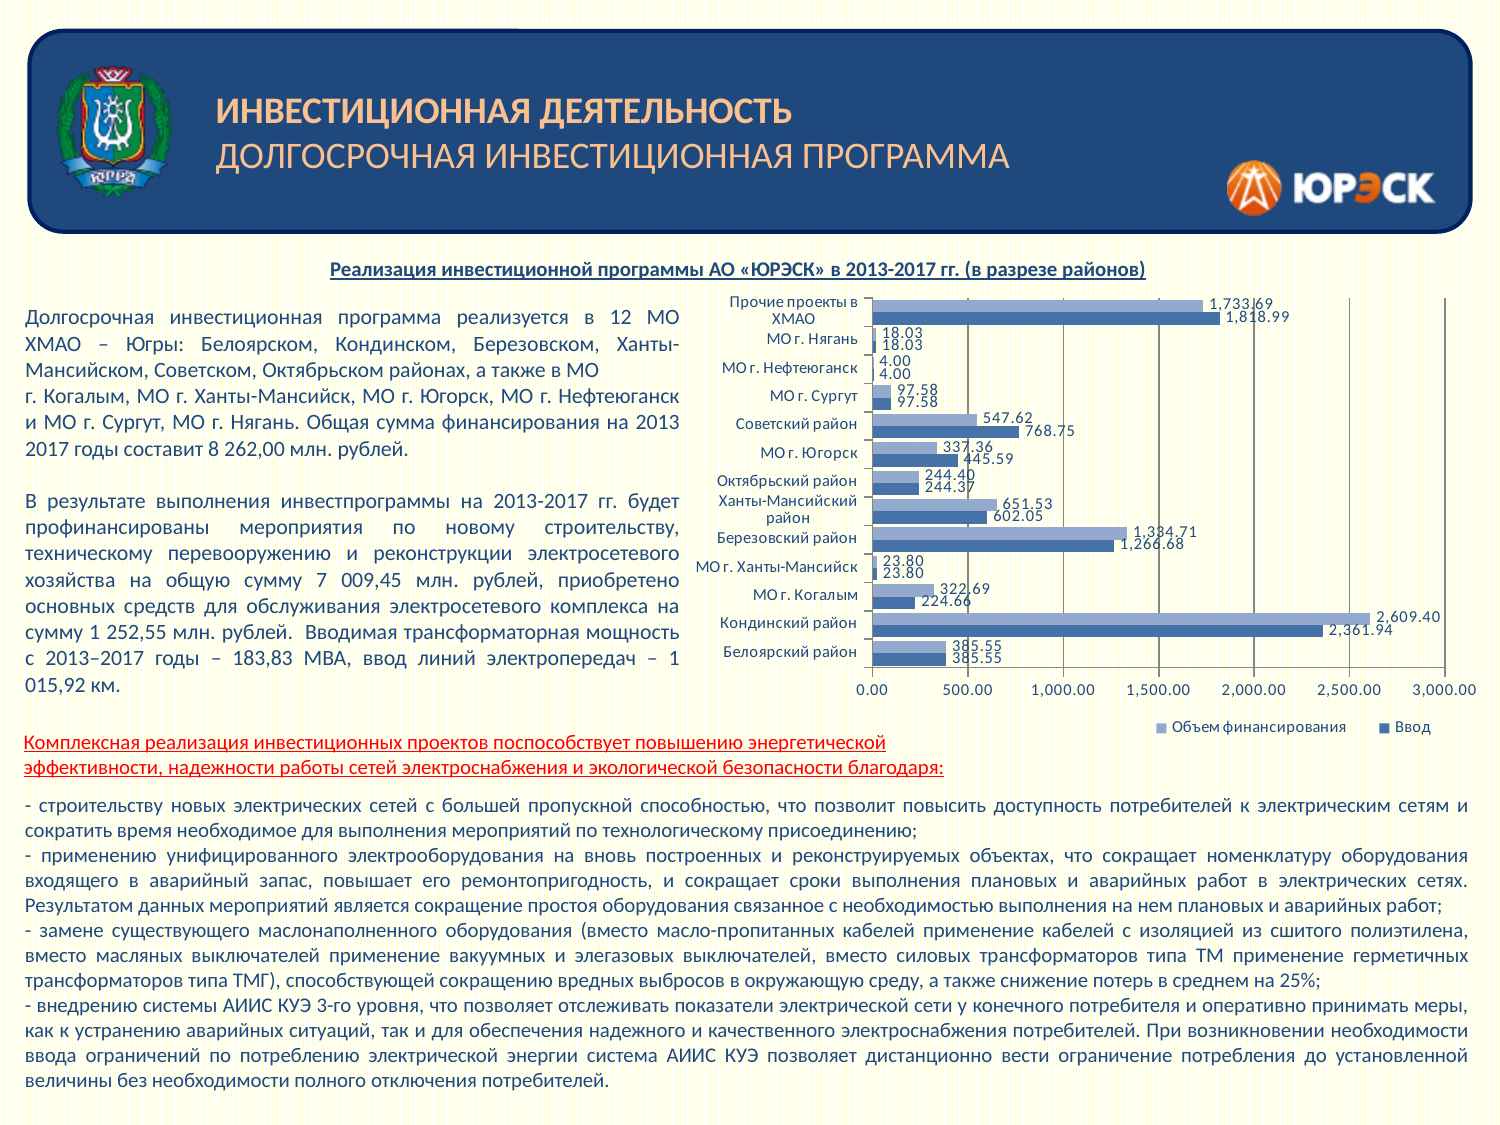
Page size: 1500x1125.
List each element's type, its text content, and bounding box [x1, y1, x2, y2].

text_box Реализация инвестиционной программы АО «ЮРЭСК» в 2013-2017 гг. (в разрезе районов) [301, 248, 1176, 289]
chart [695, 275, 1484, 775]
picture [56, 64, 172, 199]
slide_number 14 [1074, 1099, 1425, 1103]
picture [1226, 160, 1436, 216]
text_box Инвестиционная деятельность Долгосрочная инвестиционная программа [27, 28, 1473, 234]
text_box Комплексная реализация инвестиционных проектов поспособствует повышению энергетической эффективности, надежности работы сетей электроснабжения и экологической безопасности благодаря: [8, 721, 1021, 787]
text_box Долгосрочная инвестиционная программа реализуется в 12 МО ХМАО – Югры: Белоярском, Кондинском, Березовском, Ханты-Мансийском, Советском, Октябрьском районах, а также в МО г. Когалым, МО г. Ханты-Мансийск, МО г. Югорск, МО г. Нефтеюганск и МО г. Сургут, МО г. Нягань. Общая сумма финансирования на 2013 2017 годы составит 8 262,00 млн. рублей. В результате выполнения инвестпрограммы на 2013-2017 гг. будет профинансированы мероприятия по новому строительству, техническому перевооружению и реконструкции электросетевого хозяйства на общую сумму 7 009,45 млн. рублей, приобретено основных средств для обслуживания электросетевого комплекса на сумму 1 252,55 млн. рублей. Вводимая трансформаторная мощность с 2013–2017 годы – 183,83 МВА, ввод линий электропередач – 1 015,92 км. [10, 295, 690, 704]
text_box - строительству новых электрических сетей с большей пропускной способностью, что позволит повысить доступность потребителей к электрическим сетям и сократить время необходимое для выполнения мероприятий по технологическому присоединению; - применению унифицированного электрооборудования на вновь построенных и реконструируемых объектах, что сокращает номенклатуру оборудования входящего в аварийный запас, повышает его ремонтопригодность, и сокращает сроки выполнения плановых и аварийных работ в электрических сетях. Результатом данных мероприятий является сокращение простоя оборудования связанное с необходимостью выполнения на нем плановых и аварийных работ; - замене существующего маслонаполненного оборудования (вместо масло-пропитанных кабелей применение кабелей с изоляцией из сшитого полиэтилена, вместо масляных выключателей применение вакуумных и элегазовых выключателей, вместо силовых трансформаторов типа ТМ применение герметичных трансформаторов типа ТМГ), способствующей сокращению вредных выбросов в окружающую среду, а также снижение потерь в среднем на 25%; - внедрению системы АИИС КУЭ 3-го уровня, что позволяет отслеживать показатели электрической сети у конечного потребителя и оперативно принимать меры, как к устранению аварийных ситуаций, так и для обеспечения надежного и качественного электроснабжения потребителей. При возникновении необходимости ввода ограничений по потреблению электрической энергии система АИИС КУЭ позволяет дистанционно вести ограничение потребления до установленной величины без необходимости полного отключения потребителей. [10, 784, 1484, 1099]
text_box [0, 0, 1500, 1125]
